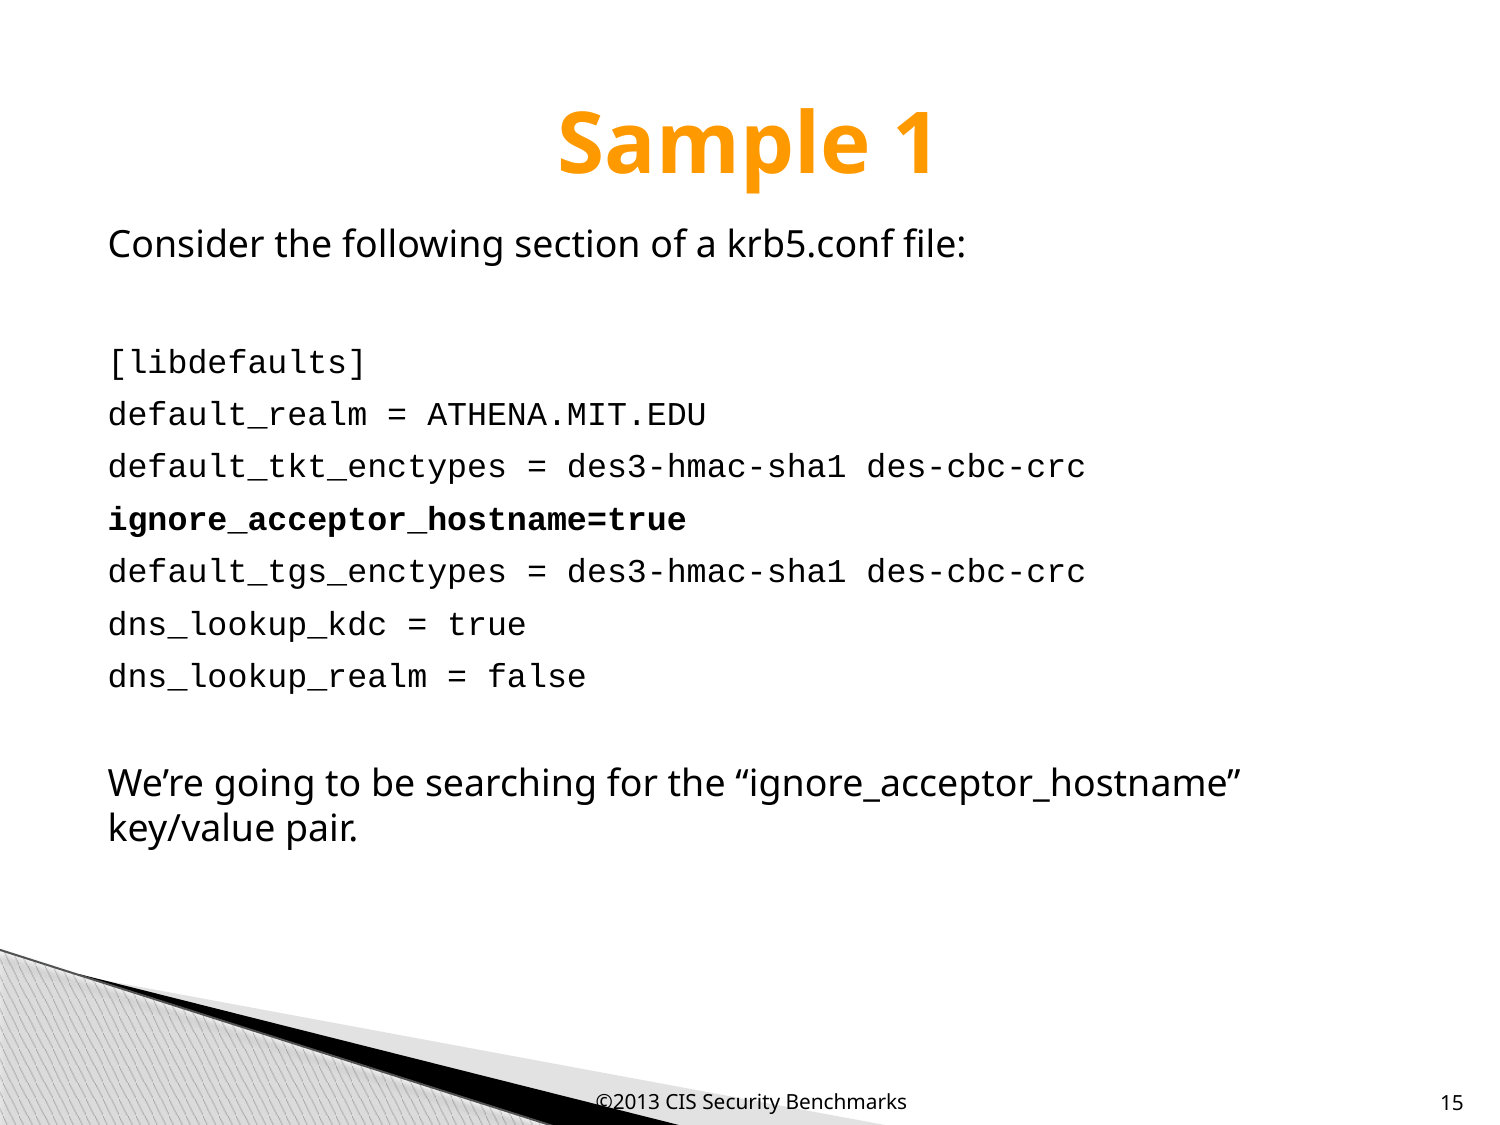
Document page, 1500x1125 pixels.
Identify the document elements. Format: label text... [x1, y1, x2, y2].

title Sample 1 [75, 45, 1425, 233]
slide_number 15 [1418, 1065, 1479, 1125]
footer ©2013 CIS Security Benchmarks [508, 1064, 1000, 1125]
list Consider the following section of a krb5.conf file: [libdefaults] default_realm = ATHENA.MIT.EDU default_tkt_enctypes = des3-hmac-sha1 des-cbc-crc ignore_acceptor_hostname=true default_tgs_enctypes = des3-hmac-sha1 des-cbc-crc dns_lookup_kdc = true dns_lookup_realm = false We’re going to be searching for the “ignore_acceptor_hostname” key/value pair. [75, 233, 1425, 955]
